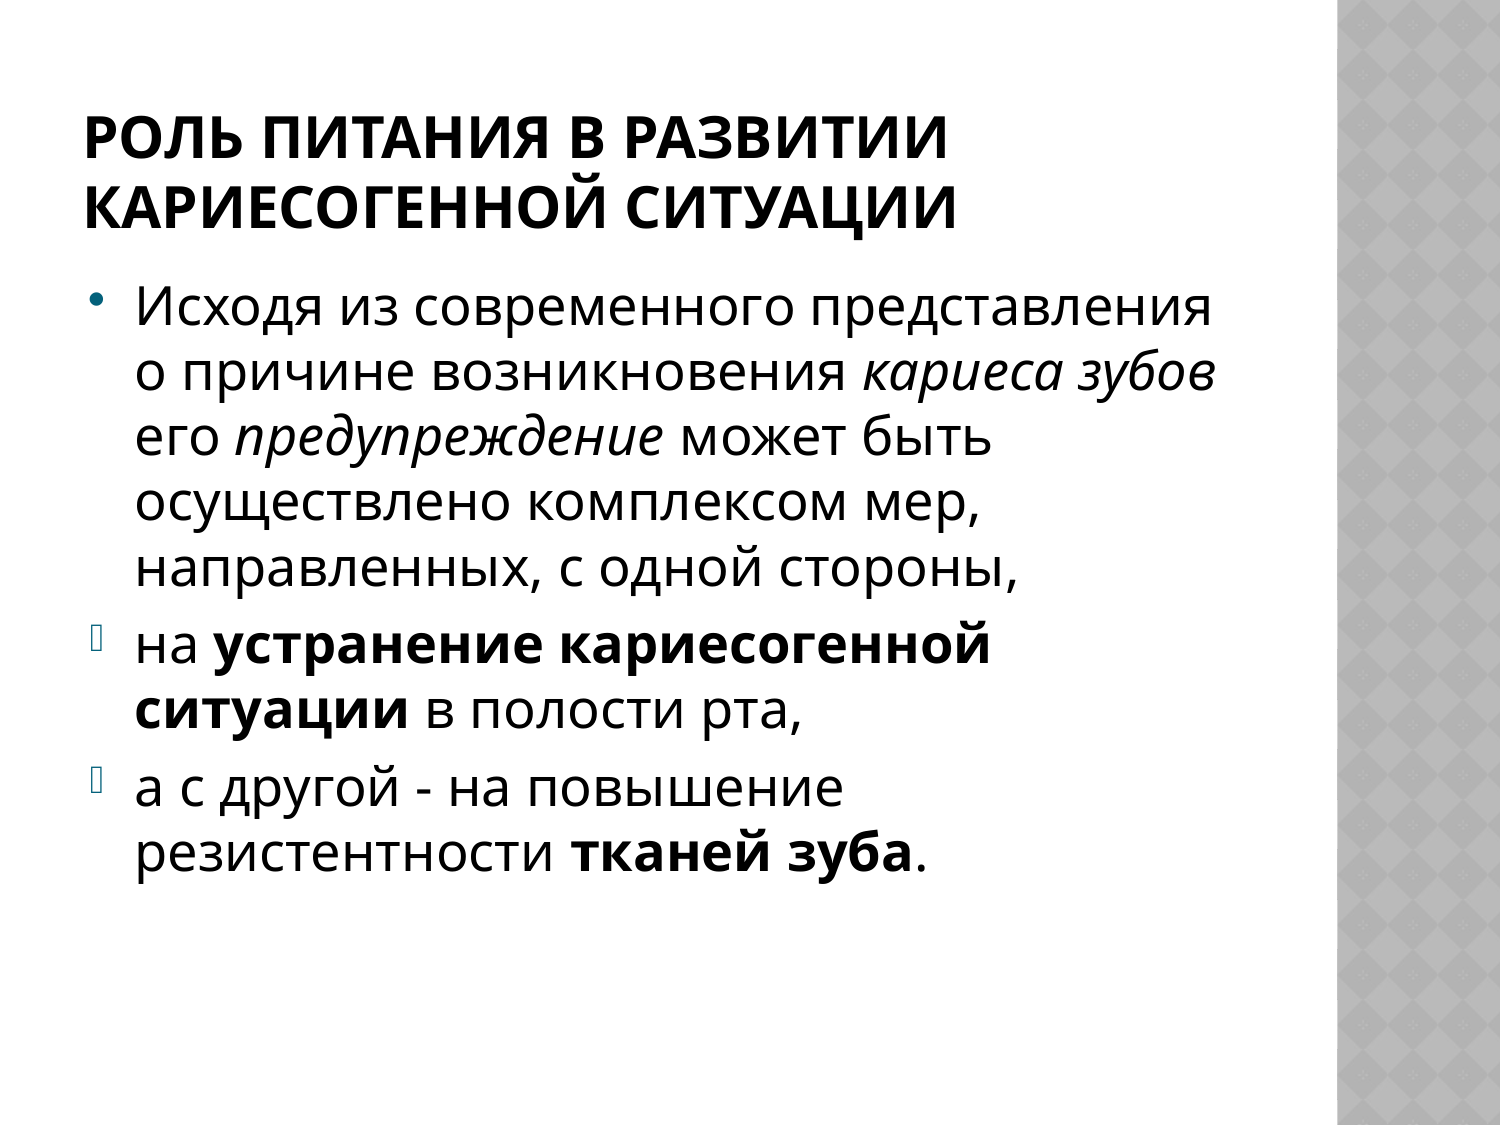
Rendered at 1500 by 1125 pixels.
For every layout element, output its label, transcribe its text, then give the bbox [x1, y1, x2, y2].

list Исходя из современного представления о причине возникновения кариеса зубов его предупреждение может быть осуществлено комплексом мер, направленных, с одной стороны, на устранение кариесогенной ситуации в полости рта, а с другой - на повышение резистентности тканей зуба. [75, 264, 1263, 1059]
title роль питания в развитии кариесогенной ситуации [75, 52, 1263, 240]
